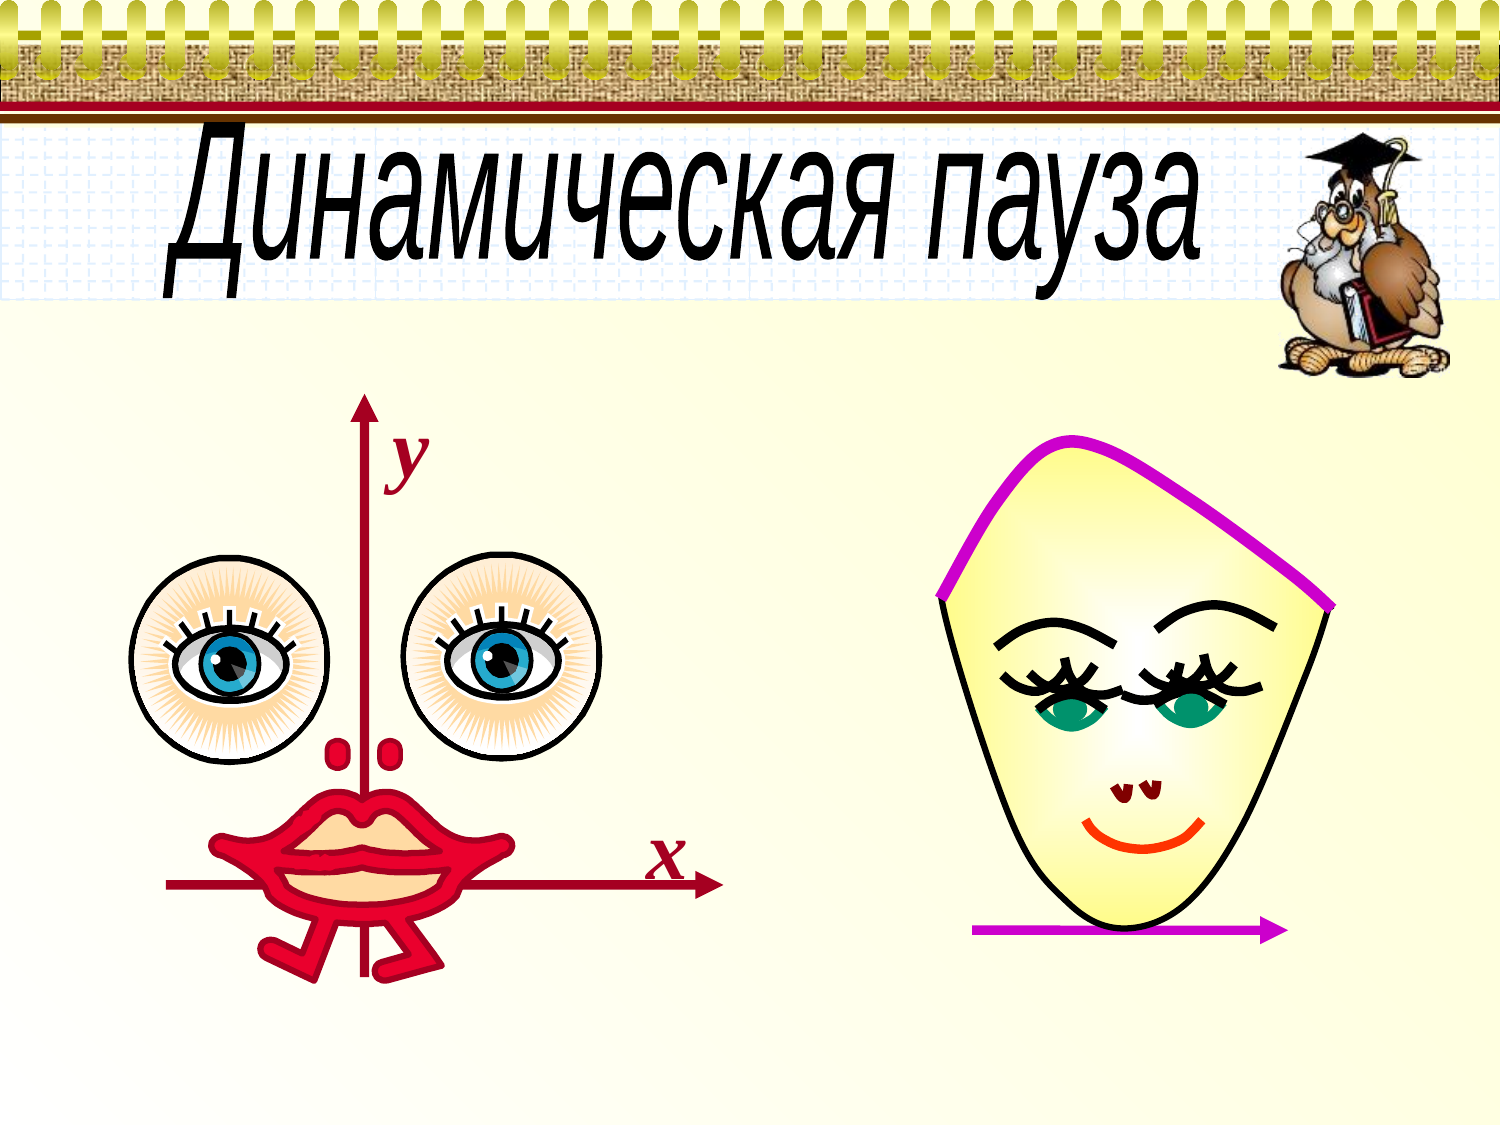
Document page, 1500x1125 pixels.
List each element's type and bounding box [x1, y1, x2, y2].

text_box [126, 386, 724, 982]
picture [1278, 131, 1451, 379]
text_box [0, 0, 1500, 80]
text_box [0, 125, 1500, 301]
text_box [940, 437, 1336, 931]
text_box [0, 87, 1500, 119]
